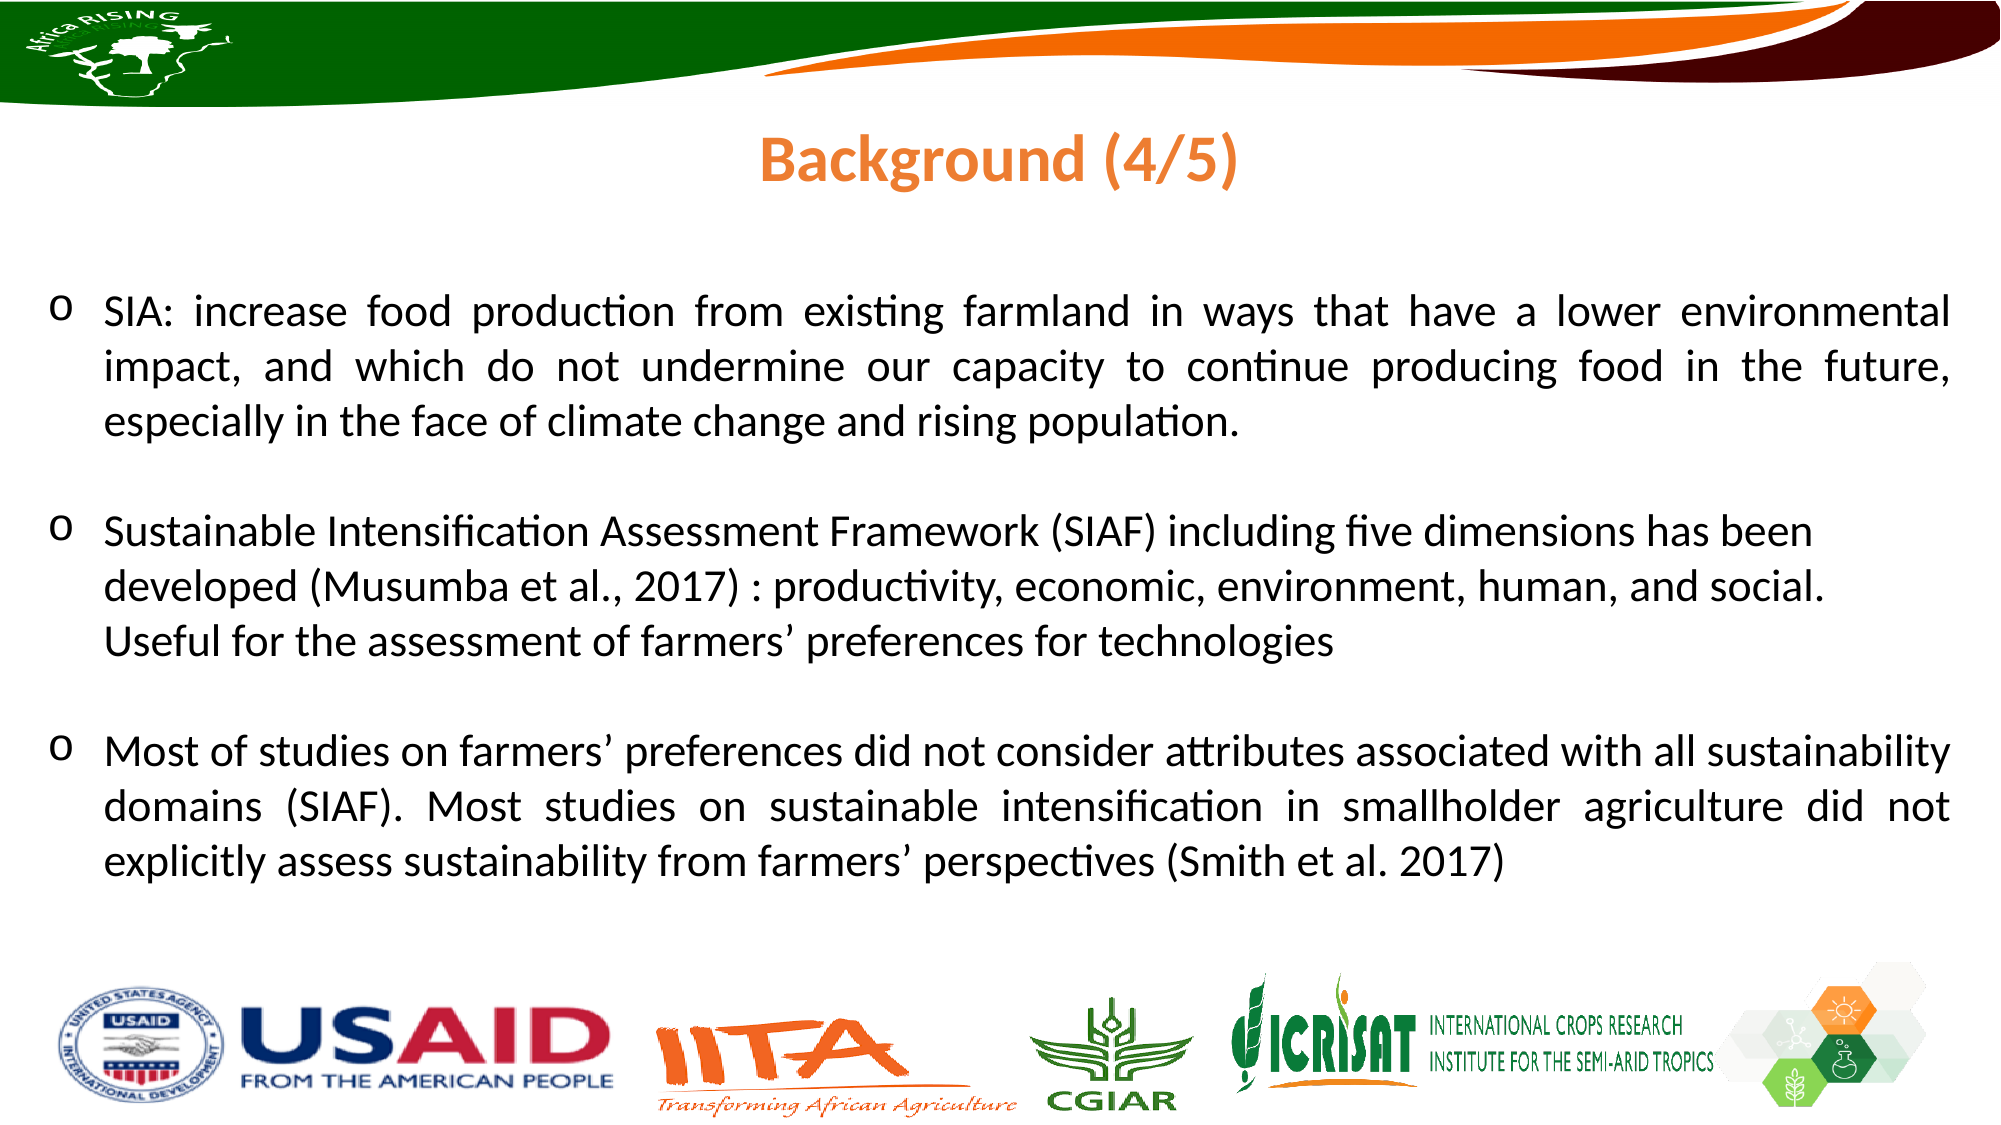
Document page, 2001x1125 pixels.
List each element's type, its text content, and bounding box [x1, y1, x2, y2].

text_box SIA: increase food production from existing farmland in ways that have a lower environmental impact, and which do not undermine our capacity to continue producing food in the future, especially in the face of climate change and rising population. Sustainable Intensification Assessment Framework (SIAF) including five dimensions has been developed (Musumba et al., 2017) : productivity, economic, environment, human, and social. Useful for the assessment of farmers’ preferences for technologies Most of studies on farmers’ preferences did not consider attributes associated with all sustainability domains (SIAF). Most studies on sustainable intensification in smallholder agriculture did not explicitly assess sustainability from farmers’ perspectives (Smith et al. 2017) [32, 273, 1968, 894]
picture [1229, 962, 1926, 1107]
picture [0, 1, 2000, 107]
picture [656, 997, 1194, 1121]
picture [46, 983, 625, 1107]
text_box Background (4/5) [0, 107, 2000, 202]
